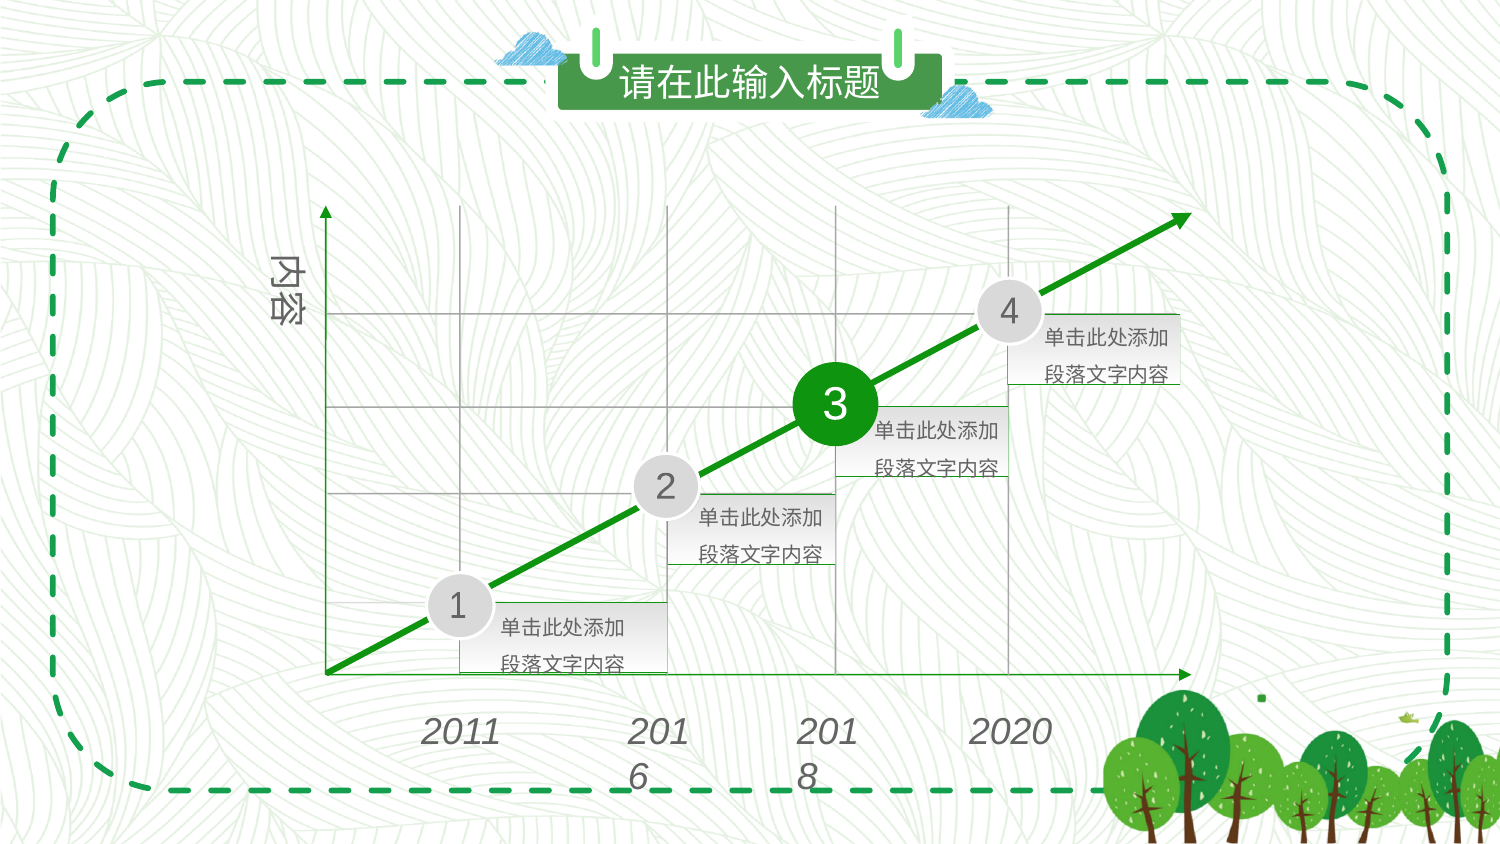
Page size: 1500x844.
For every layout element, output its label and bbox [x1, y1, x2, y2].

text_box [792, 361, 879, 447]
text_box [835, 406, 1022, 480]
text_box [975, 278, 1044, 345]
text_box [632, 453, 701, 520]
text_box [459, 602, 668, 676]
text_box [667, 493, 846, 566]
text_box [426, 572, 495, 639]
picture [2, 1, 1500, 844]
text_box [243, 205, 1192, 806]
text_box [1007, 313, 1193, 386]
